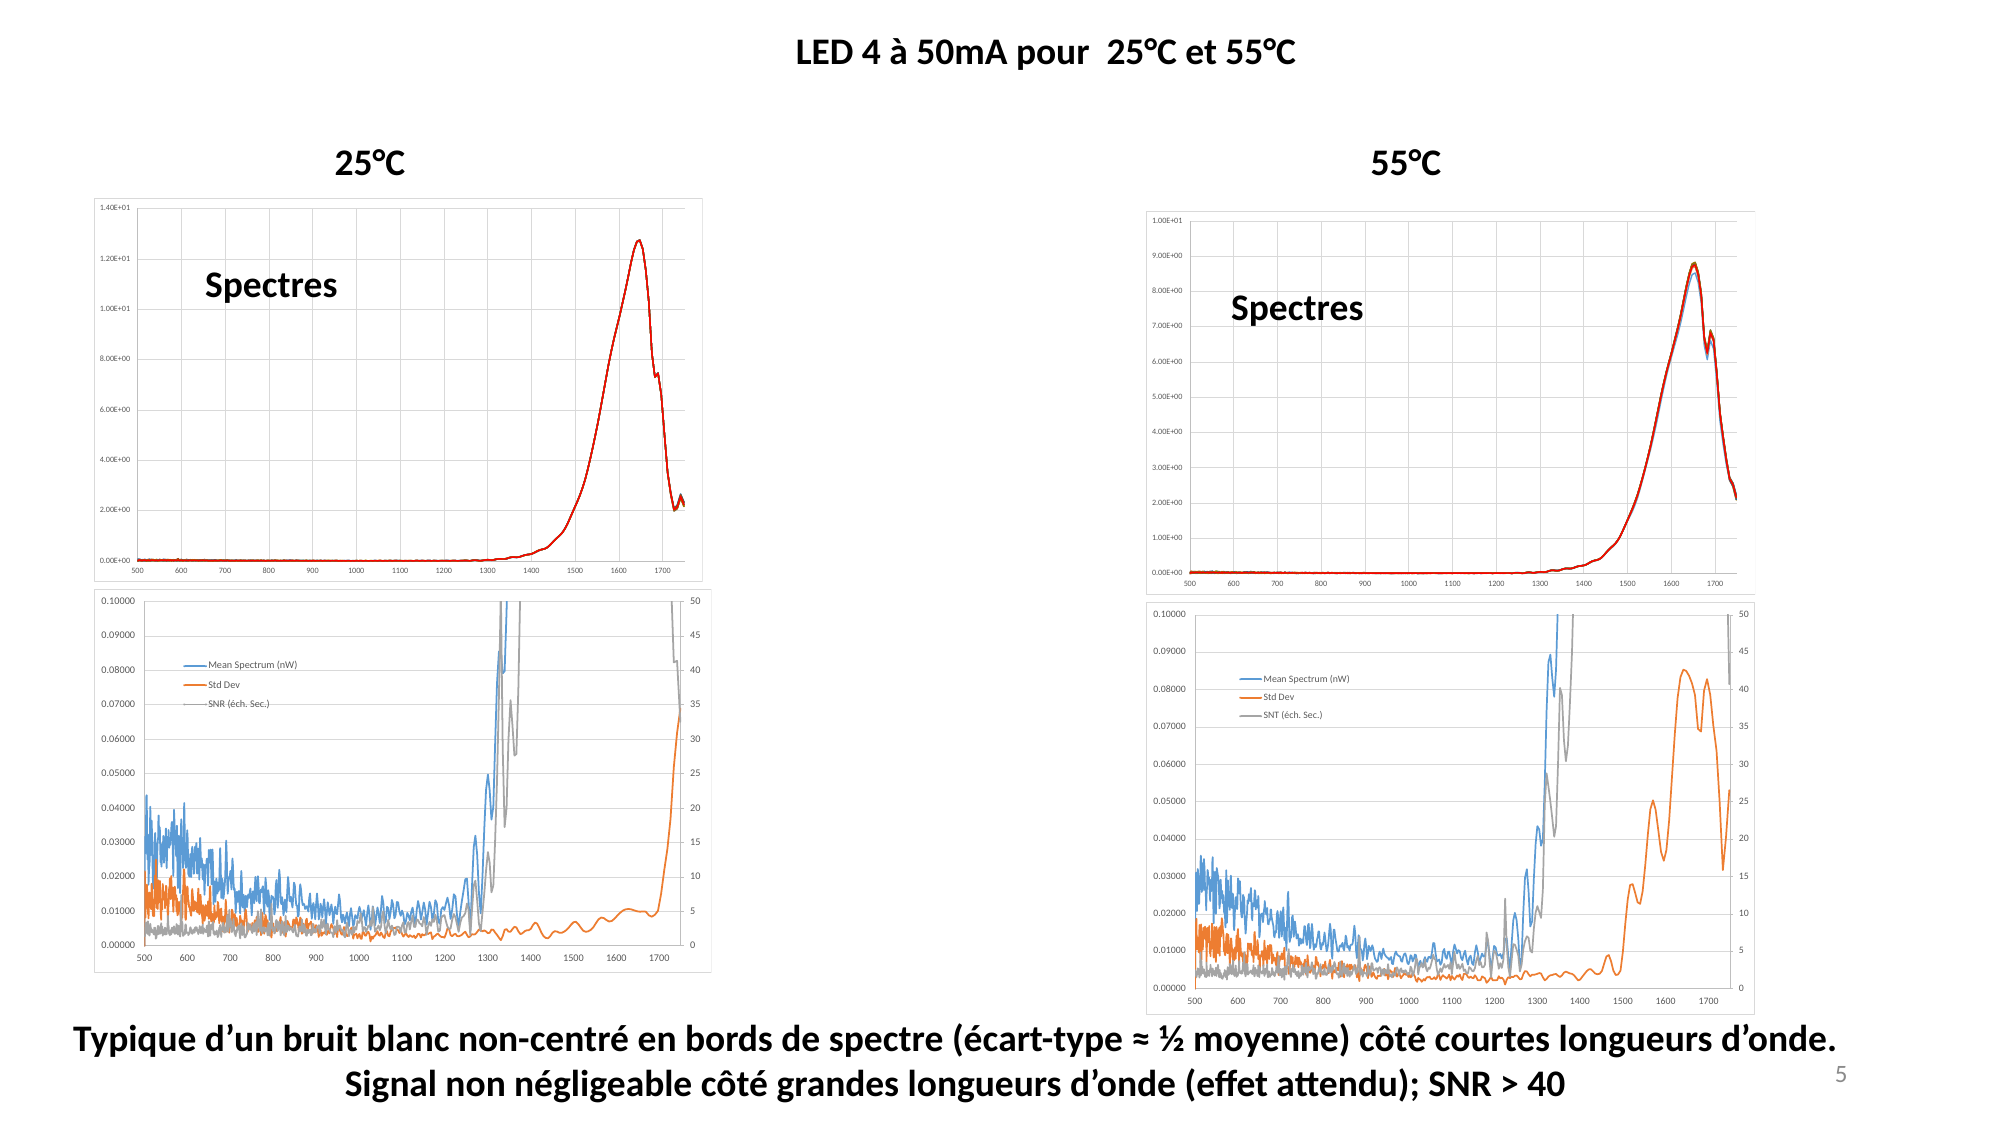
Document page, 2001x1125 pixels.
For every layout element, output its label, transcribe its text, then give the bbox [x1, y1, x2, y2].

picture [1145, 210, 1756, 595]
text_box 55°C [1355, 130, 1469, 191]
picture [93, 198, 703, 582]
text_box 25°C [319, 130, 433, 191]
picture [1145, 602, 1756, 1015]
picture [93, 588, 712, 973]
text_box LED 4 à 50mA pour 25°C et 55°C [262, 19, 1830, 80]
text_box Typique d’un bruit blanc non-centré en bords de spectre (écart-type ≈ ½ moyenne) côté courtes longueurs d’onde. Signal non négligeable côté grandes longueurs d’onde (effet attendu); SNR > 40 [30, 1006, 1882, 1112]
